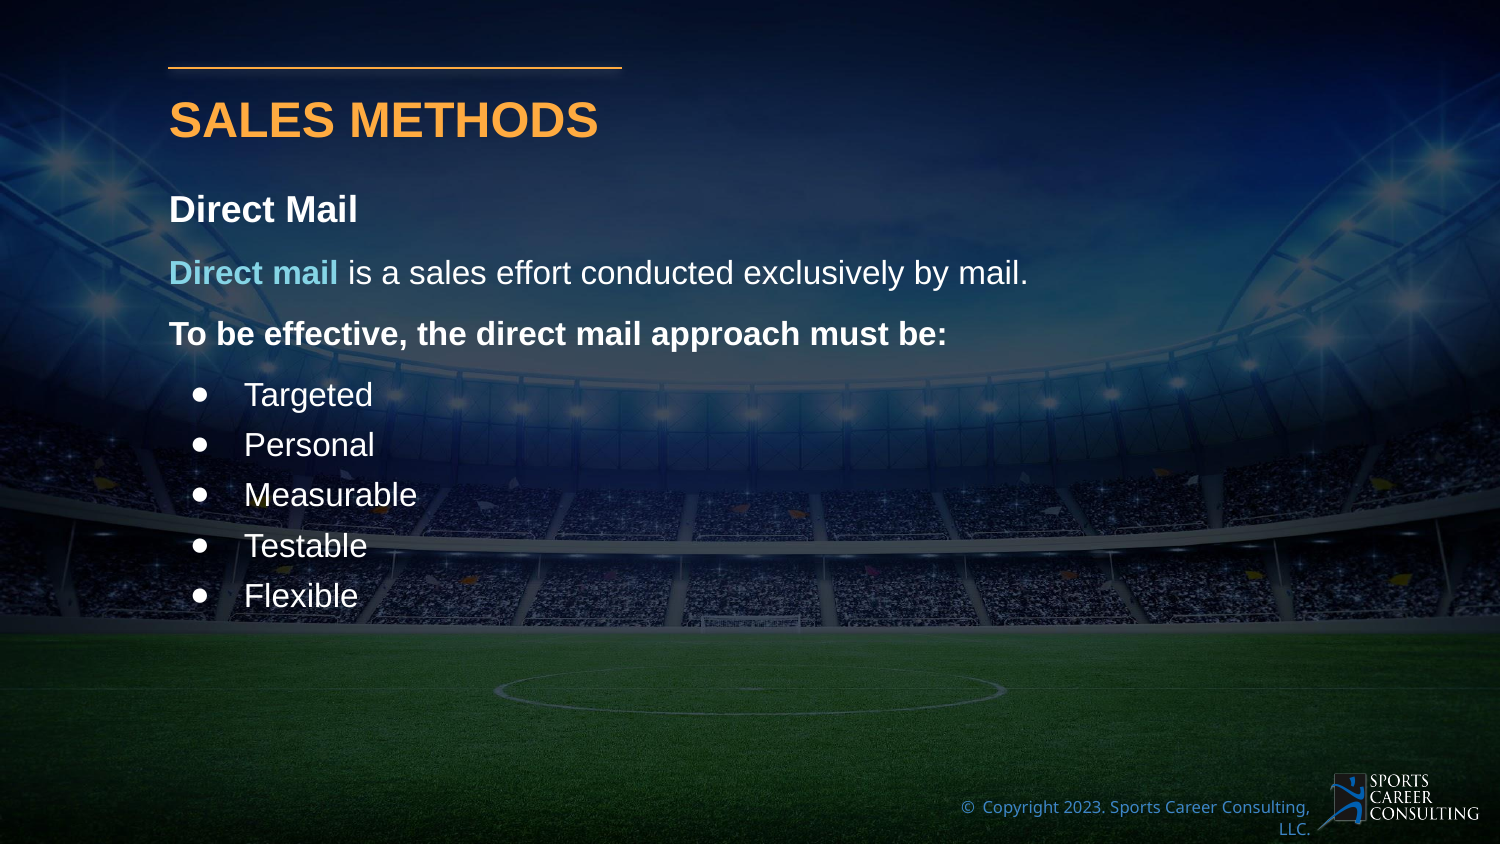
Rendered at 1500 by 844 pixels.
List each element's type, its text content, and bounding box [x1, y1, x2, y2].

list Direct Mail Direct mail is a sales effort conducted exclusively by mail. To be effective, the direct mail approach must be: Targeted Personal Measurable Testable Flexible [153, 170, 1331, 725]
title SALES METHODS [153, 72, 1095, 170]
picture [0, 0, 1500, 844]
text_box © Copyright 2023. Sports Career Consulting, LLC. [914, 769, 1326, 844]
